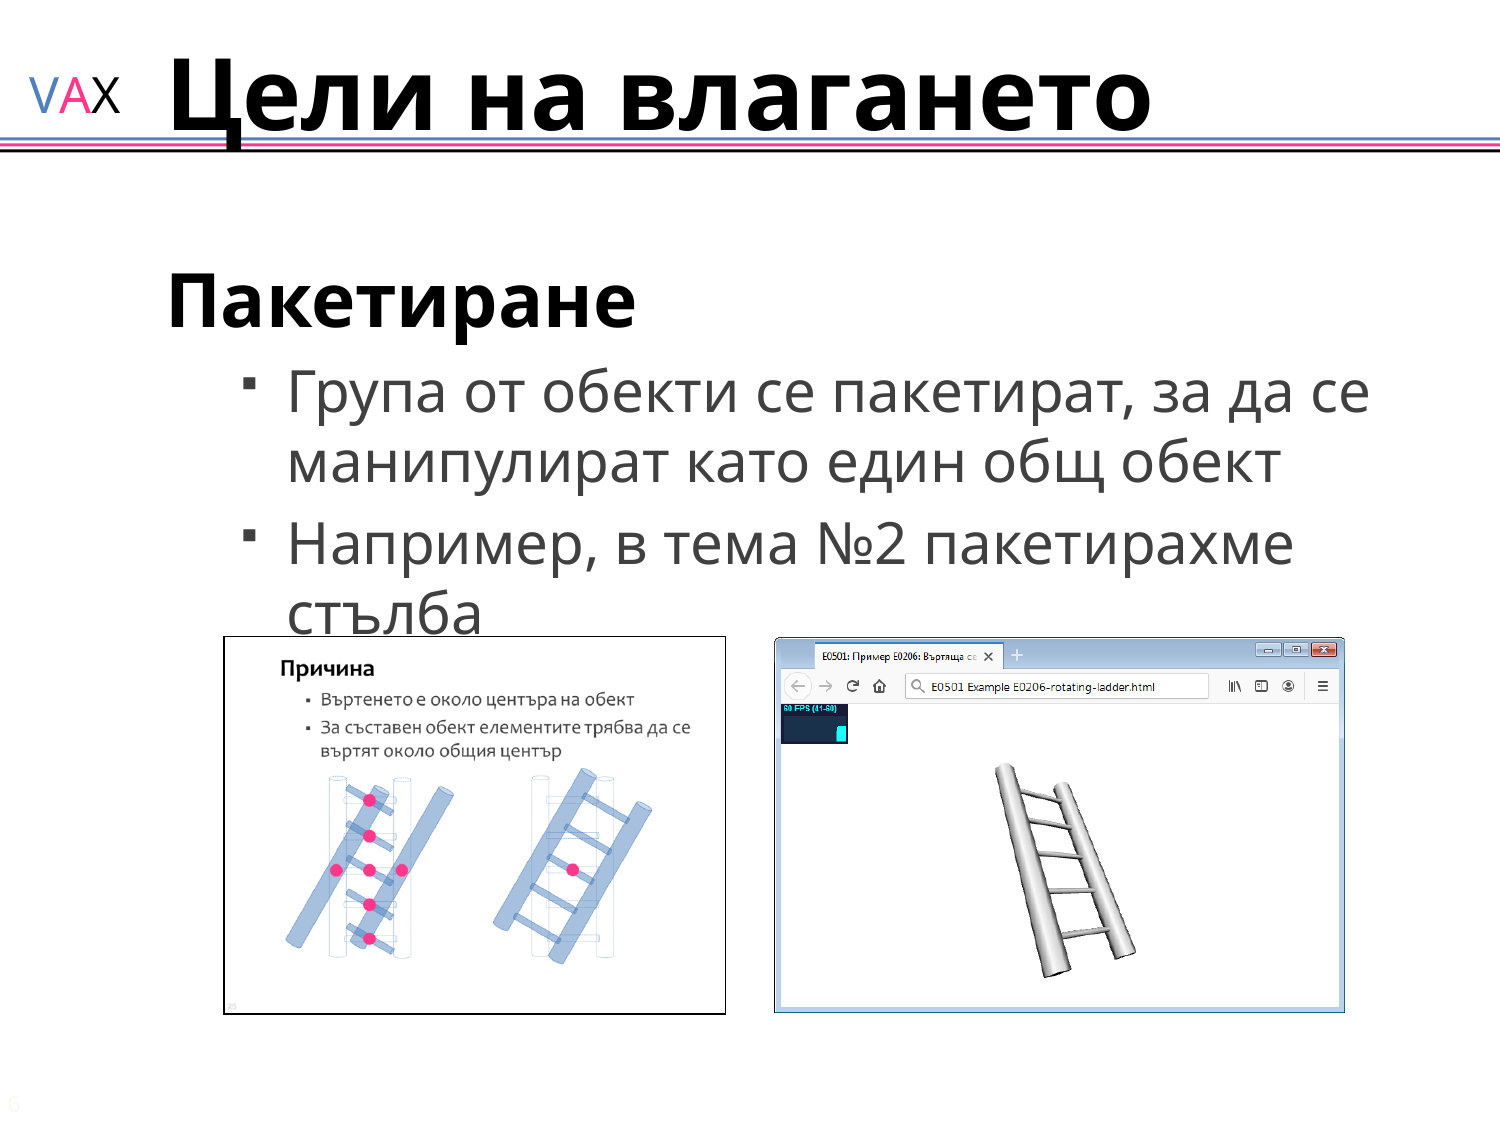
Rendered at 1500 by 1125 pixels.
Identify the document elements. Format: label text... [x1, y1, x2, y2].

picture [224, 637, 726, 1014]
title Цели на влагането [0, 37, 1500, 144]
list Пакетиране Група от обекти се пакетират, за да се манипулират като един общ обект Например, в тема №2 пакетирахме стълба [150, 200, 1488, 1113]
picture [774, 637, 1345, 1013]
